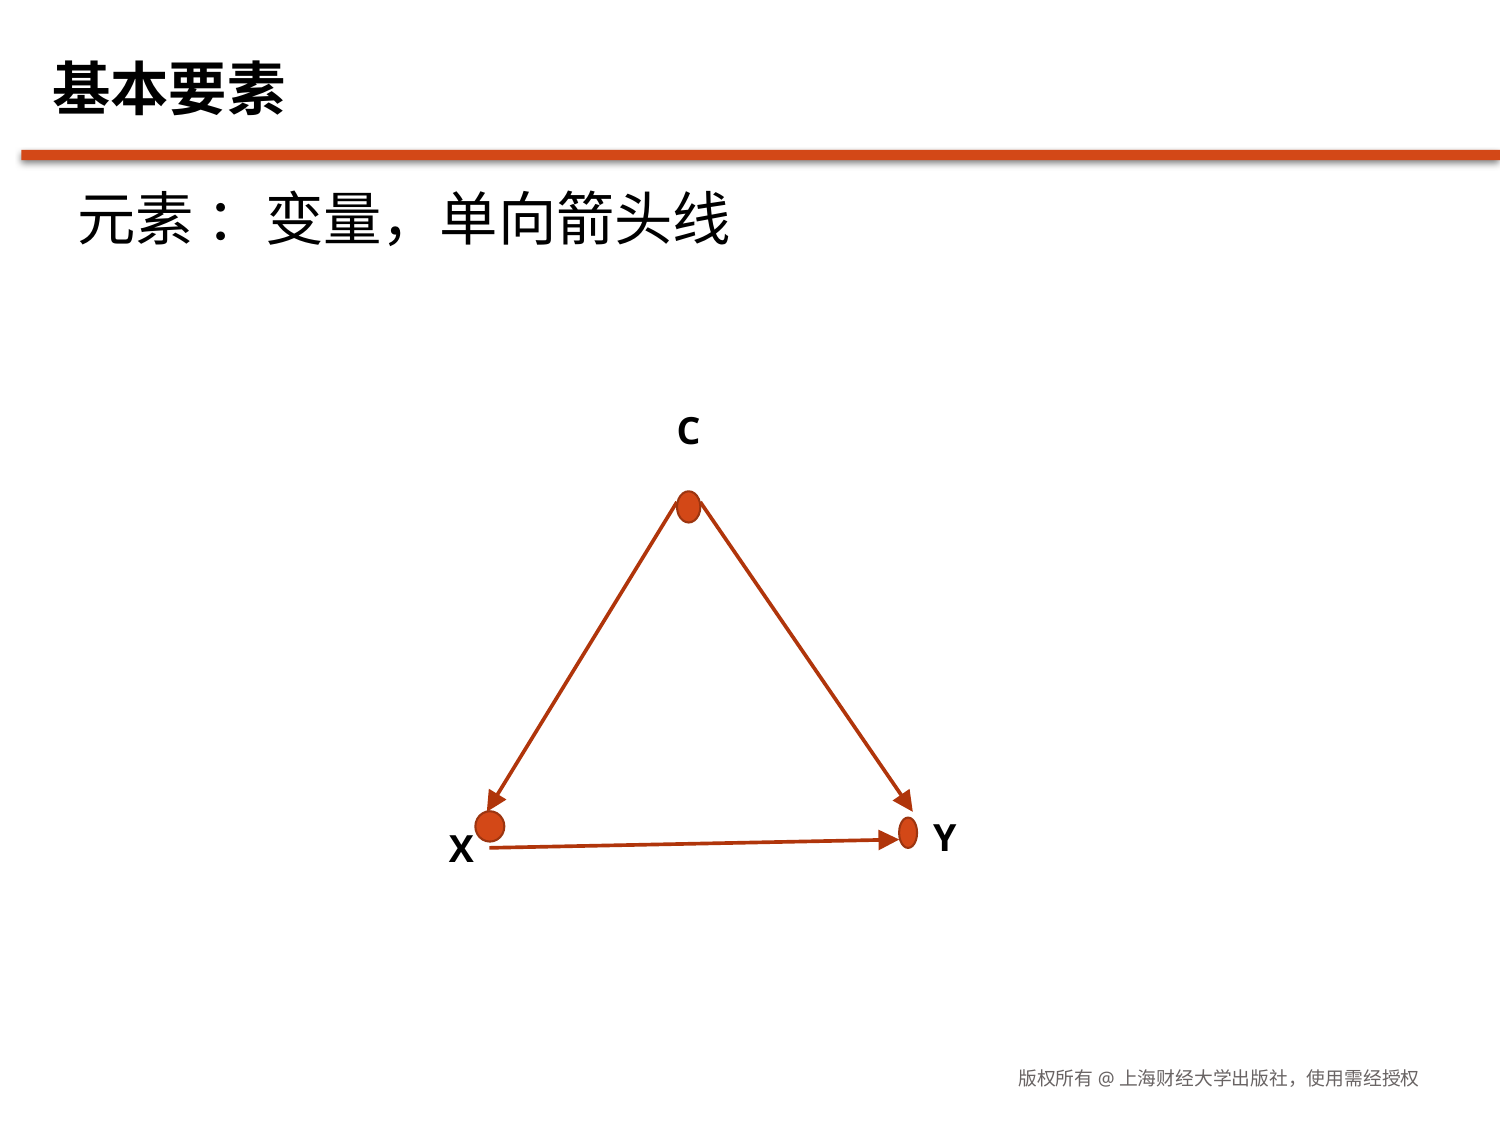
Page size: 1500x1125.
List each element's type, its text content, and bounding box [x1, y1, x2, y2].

list 元素 ：变量，单向箭头线 [62, 174, 1400, 1032]
title 基本要素 [37, 50, 1369, 138]
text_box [432, 399, 974, 879]
footer 版权所有@上海财经大学出版社，使用需经授权 [975, 1046, 1463, 1109]
